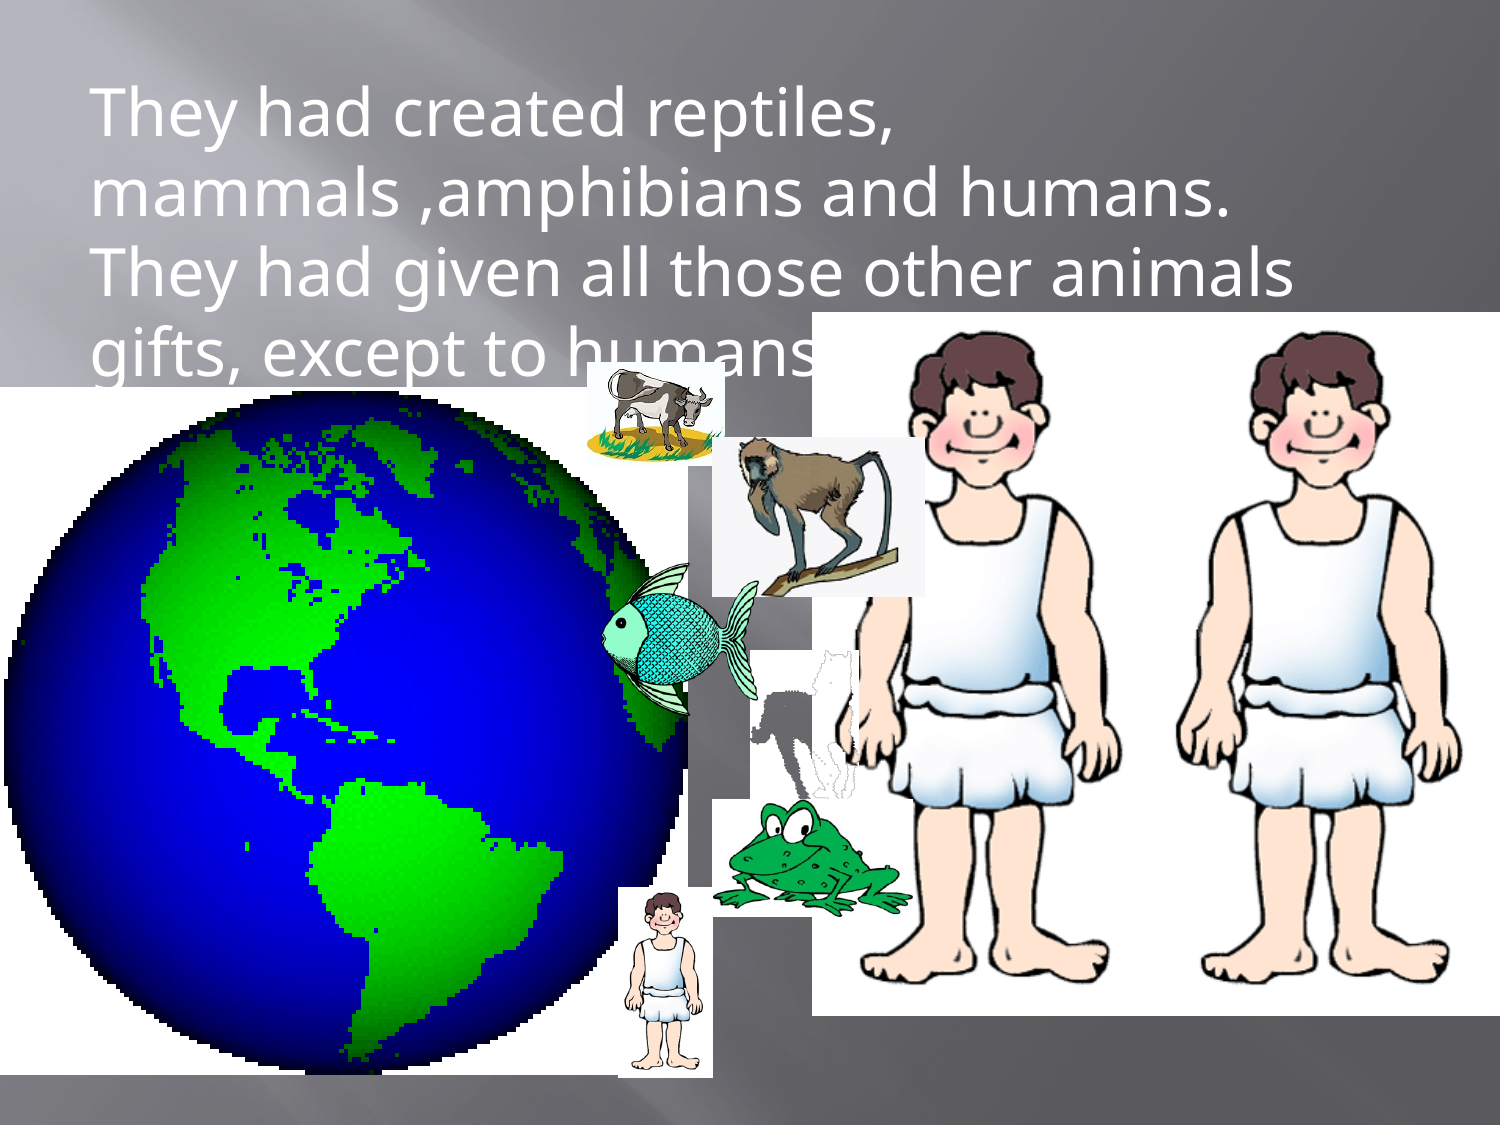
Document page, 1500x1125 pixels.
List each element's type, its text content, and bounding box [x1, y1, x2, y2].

text_box They had created reptiles, mammals ,amphibians and humans. They had given all those other animals gifts, except to humans. [75, 62, 1375, 397]
picture [0, 312, 1500, 1079]
